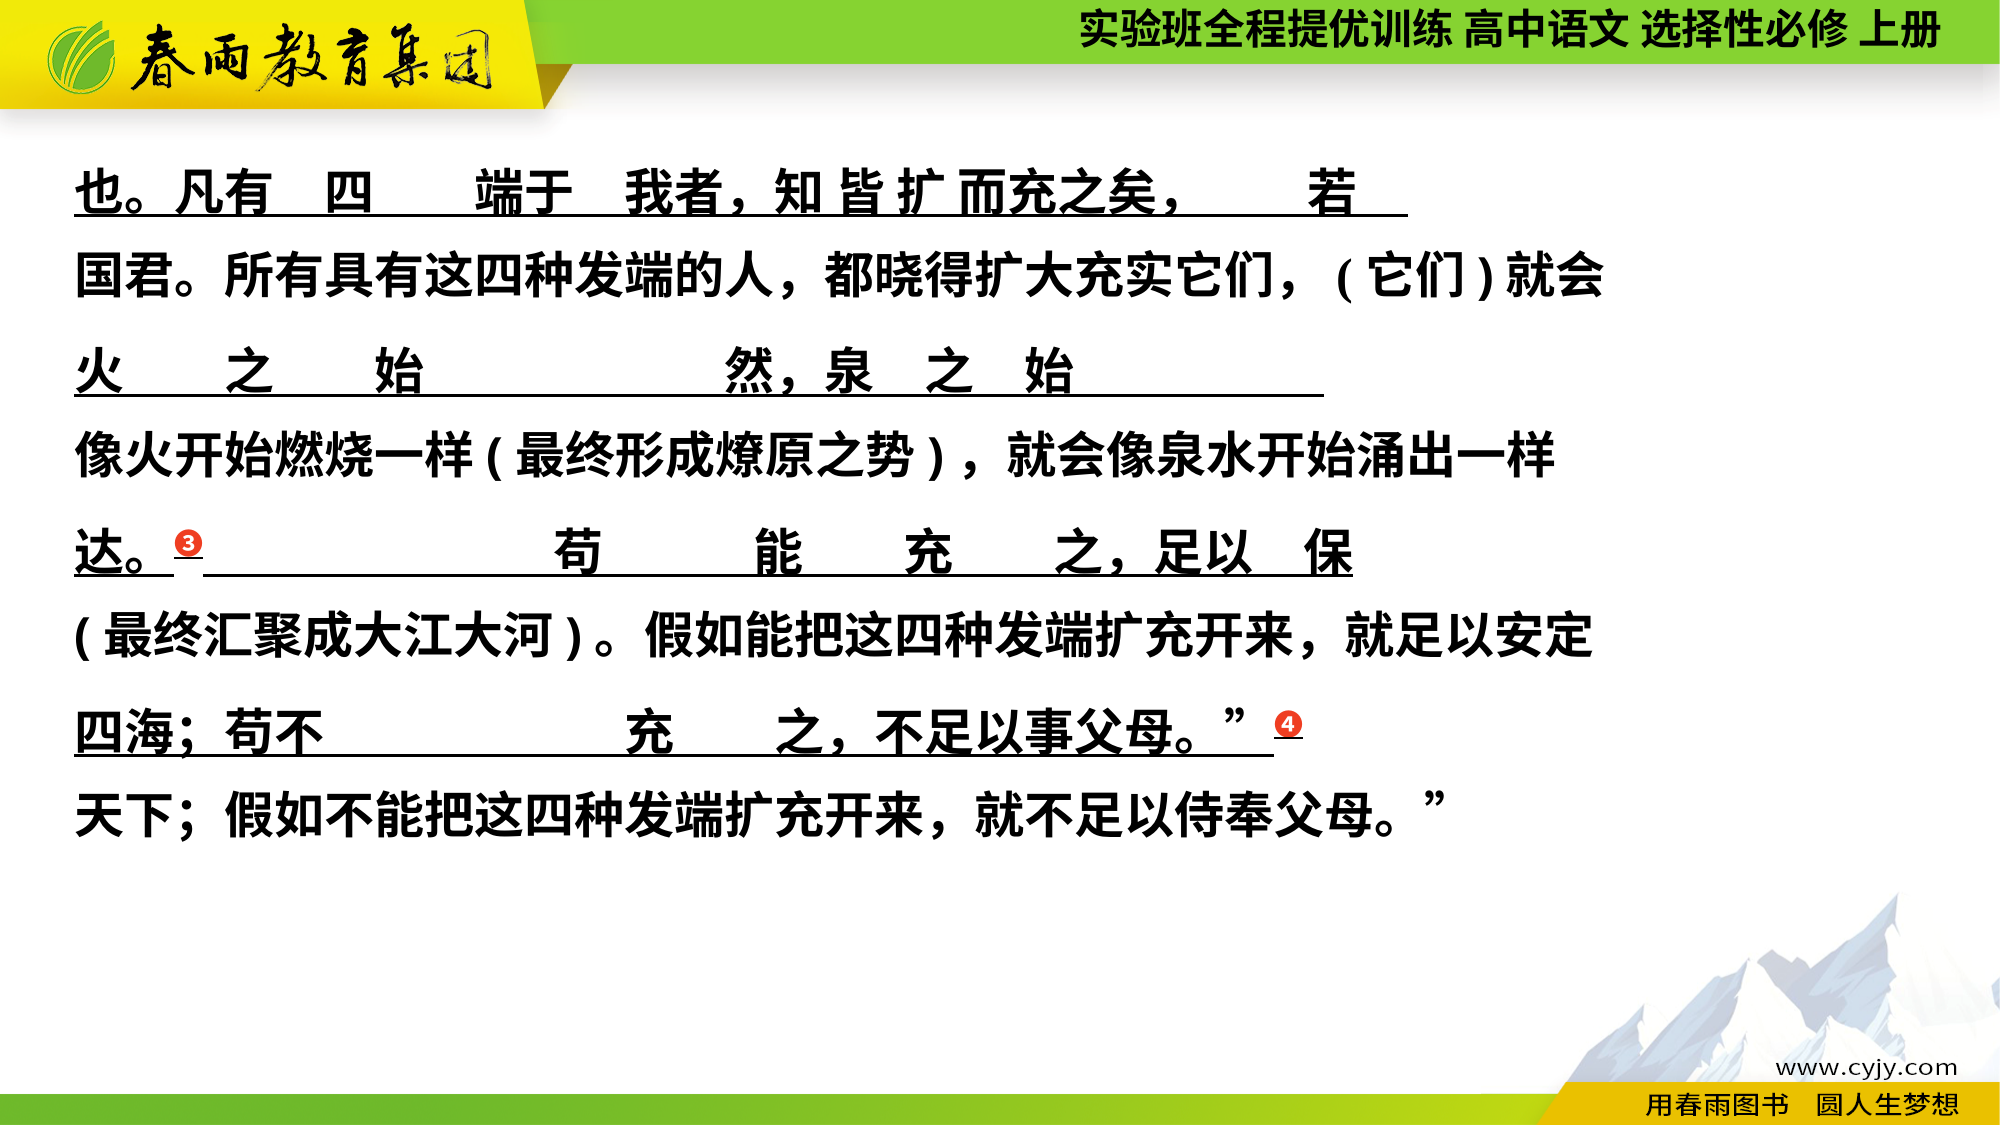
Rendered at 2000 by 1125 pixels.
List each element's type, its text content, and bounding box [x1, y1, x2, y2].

text_box 国君。所有具有这四种发端的人，都晓得扩大充实它们，(它们)就会 像火开始燃烧一样(最终形成燎原之势)，就会像泉水开始涌出一样 (最终汇聚成大江大河)。假如能把这四种发端扩充开来，就足以安定 天下；假如不能把这四种发端扩充开来，就不足以侍奉父母。” [59, 206, 1944, 852]
picture [0, 0, 2000, 1125]
